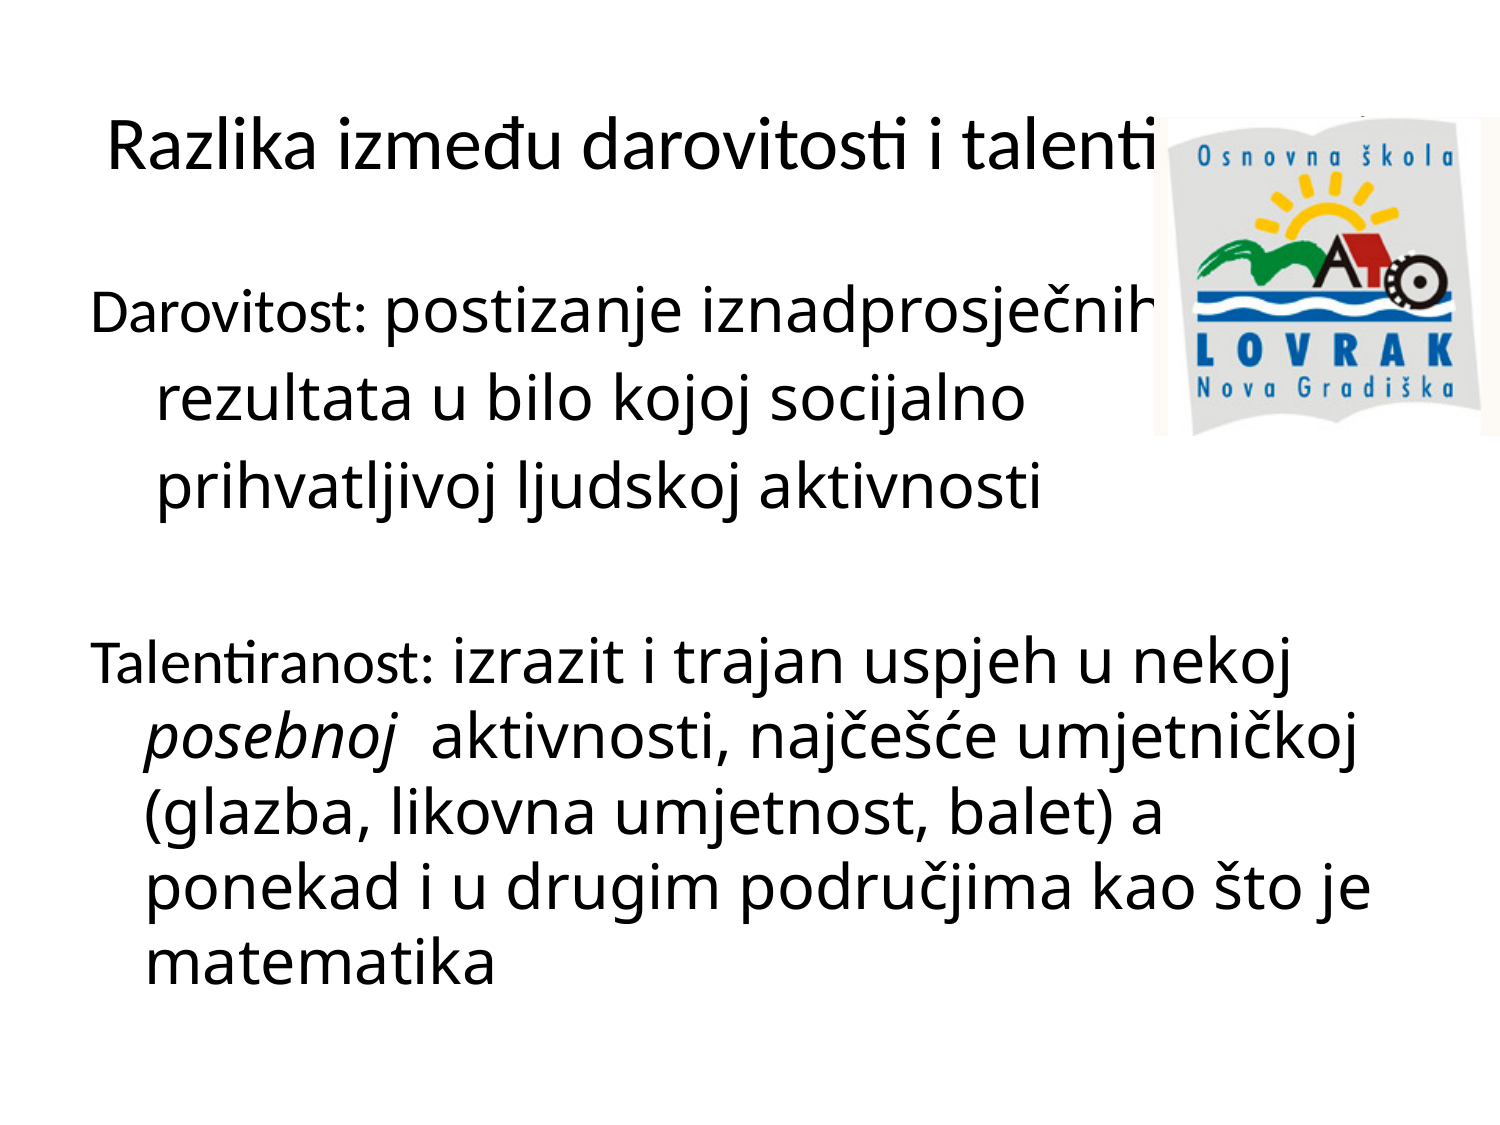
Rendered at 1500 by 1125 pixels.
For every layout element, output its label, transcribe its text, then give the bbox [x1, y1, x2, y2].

list Darovitost: postizanje iznadprosječnih rezultata u bilo kojoj socijalno prihvatljivoj ljudskoj aktivnosti Talentiranost: izrazit i trajan uspjeh u nekoj posebnoj aktivnosti, najčešće umjetničkoj (glazba, likovna umjetnost, balet) a ponekad i u drugim područjima kao što je matematika [75, 262, 1425, 1005]
title Razlika između darovitosti i talentiranosti: [75, 45, 1425, 233]
picture [1154, 116, 1500, 437]
